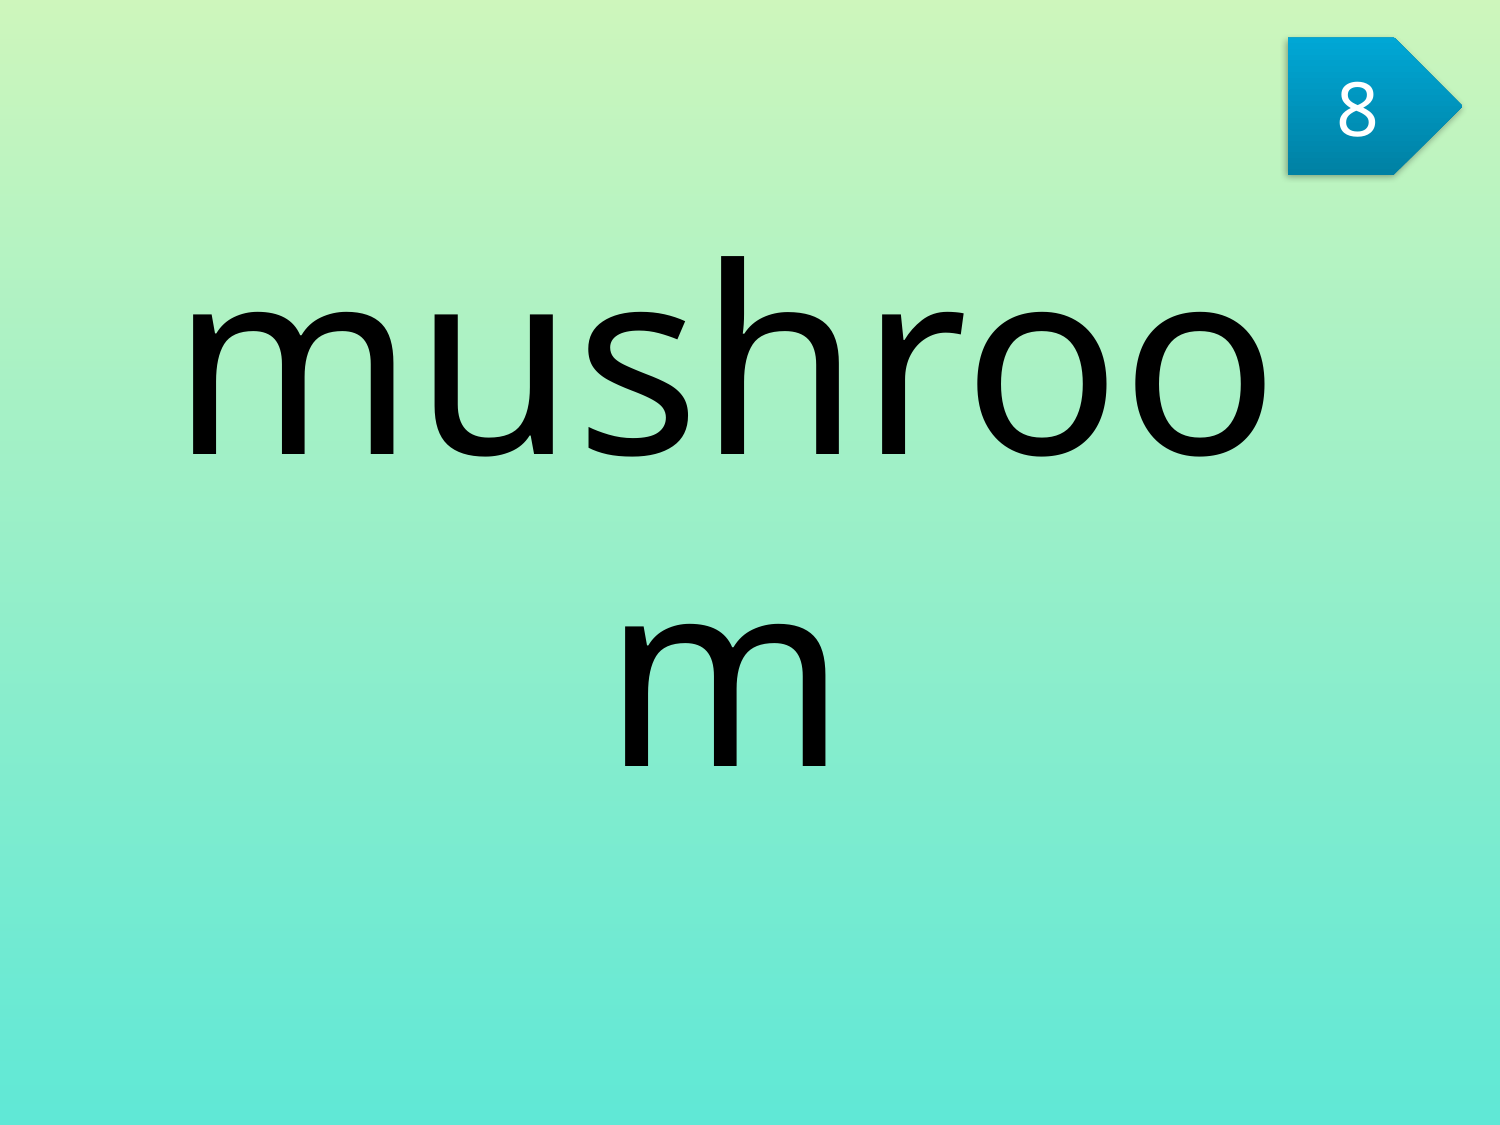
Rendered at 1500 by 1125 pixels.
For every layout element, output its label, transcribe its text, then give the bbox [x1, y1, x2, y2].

title mushroom [50, 412, 1400, 600]
text_box 8 [1287, 37, 1463, 175]
